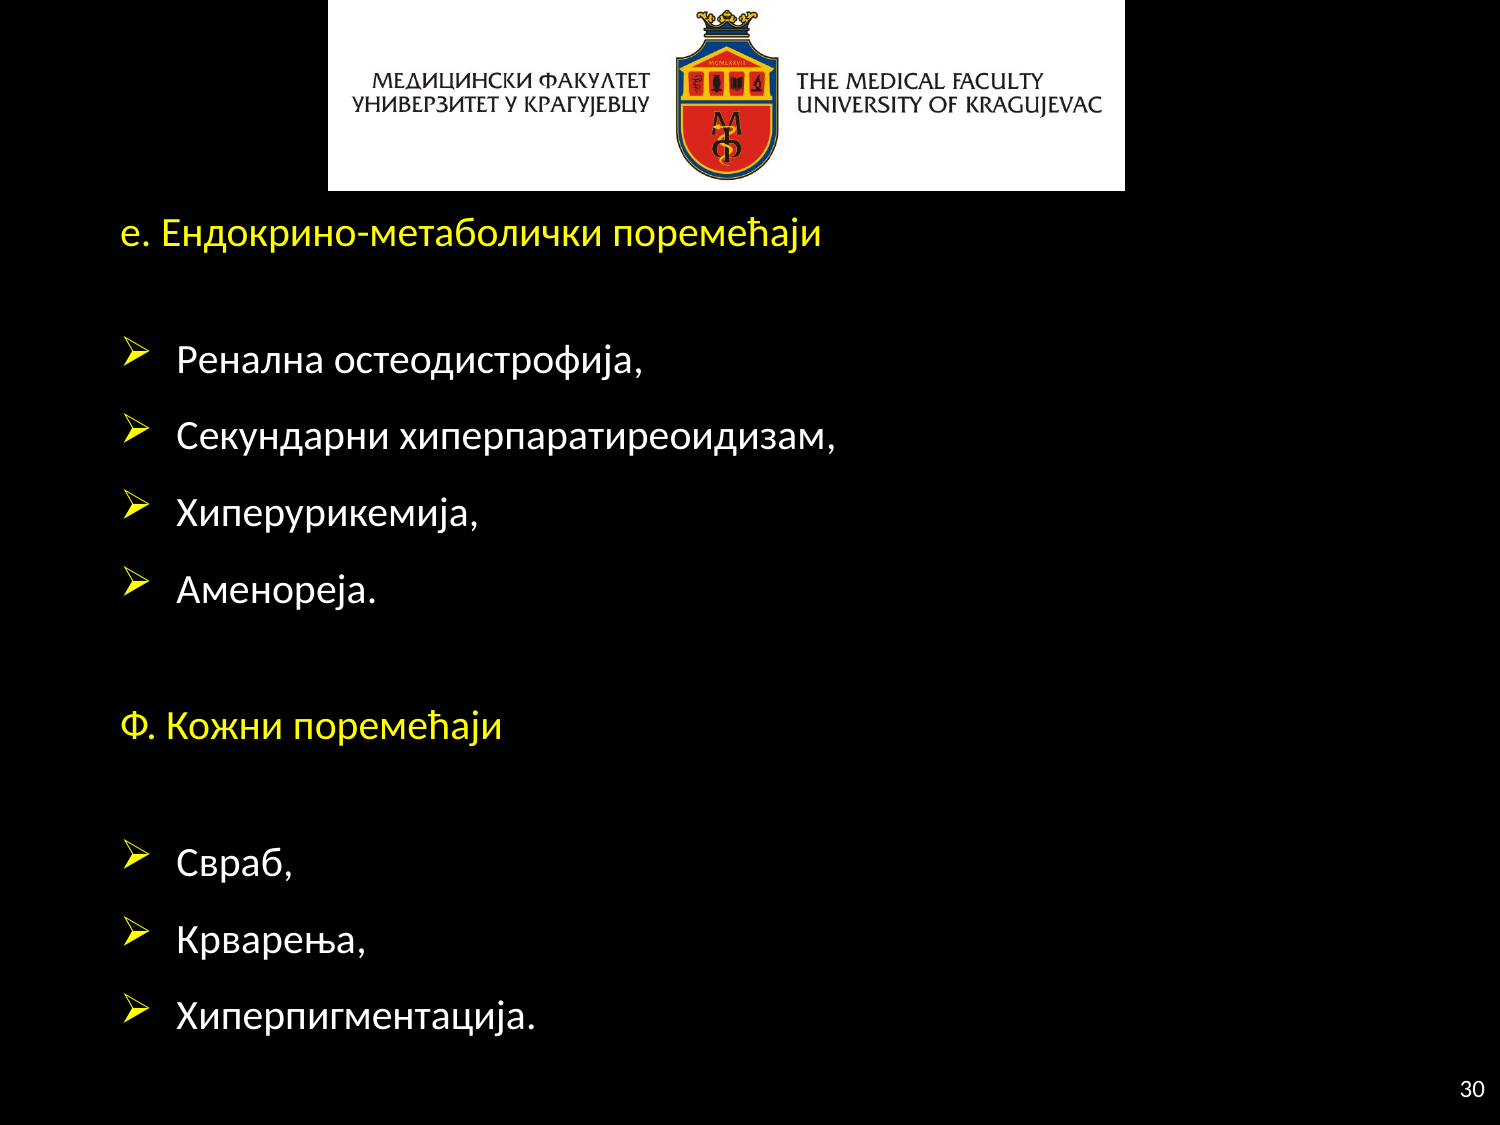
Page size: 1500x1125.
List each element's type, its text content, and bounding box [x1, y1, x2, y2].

slide_number 30 [1187, 1050, 1500, 1125]
picture [328, 0, 1125, 187]
text_box е. Ендокрино-метаболички поремећаји Ренална остеодистрофија, Секундарни хиперпаратиреоидизам, Хиперурикемија, Аменореја. Ф. Кожни поремећаји Свраб, Крварења, Хиперпигментација. [105, 187, 1193, 1046]
